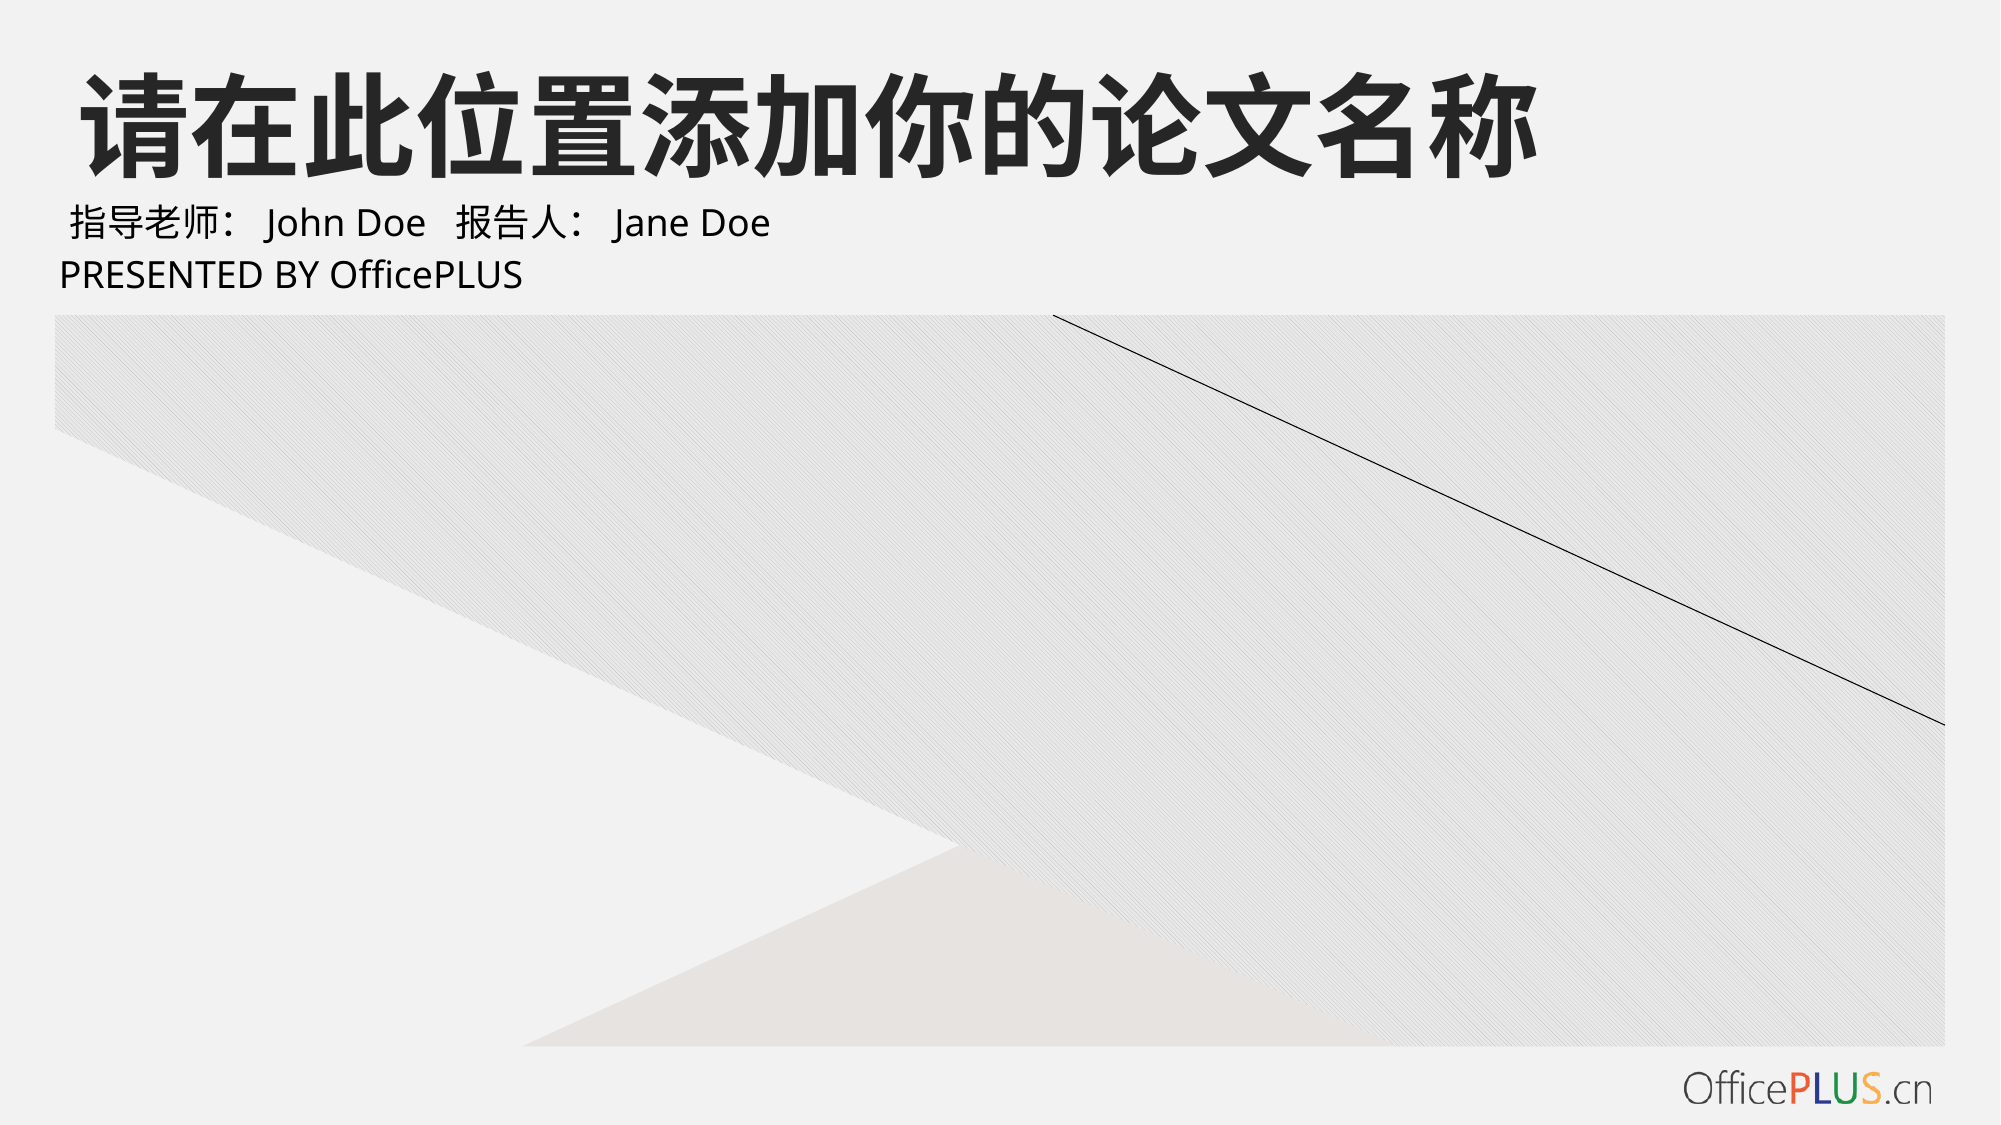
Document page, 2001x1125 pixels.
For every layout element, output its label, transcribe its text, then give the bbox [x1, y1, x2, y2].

text_box 指导老师：John Doe 报告人：Jane Doe [54, 191, 1055, 252]
picture [1684, 1070, 1931, 1104]
text_box 请在此位置添加你的论文名称 [62, 48, 1555, 199]
text_box PRESENTED BY OfficePLUS [44, 244, 539, 304]
